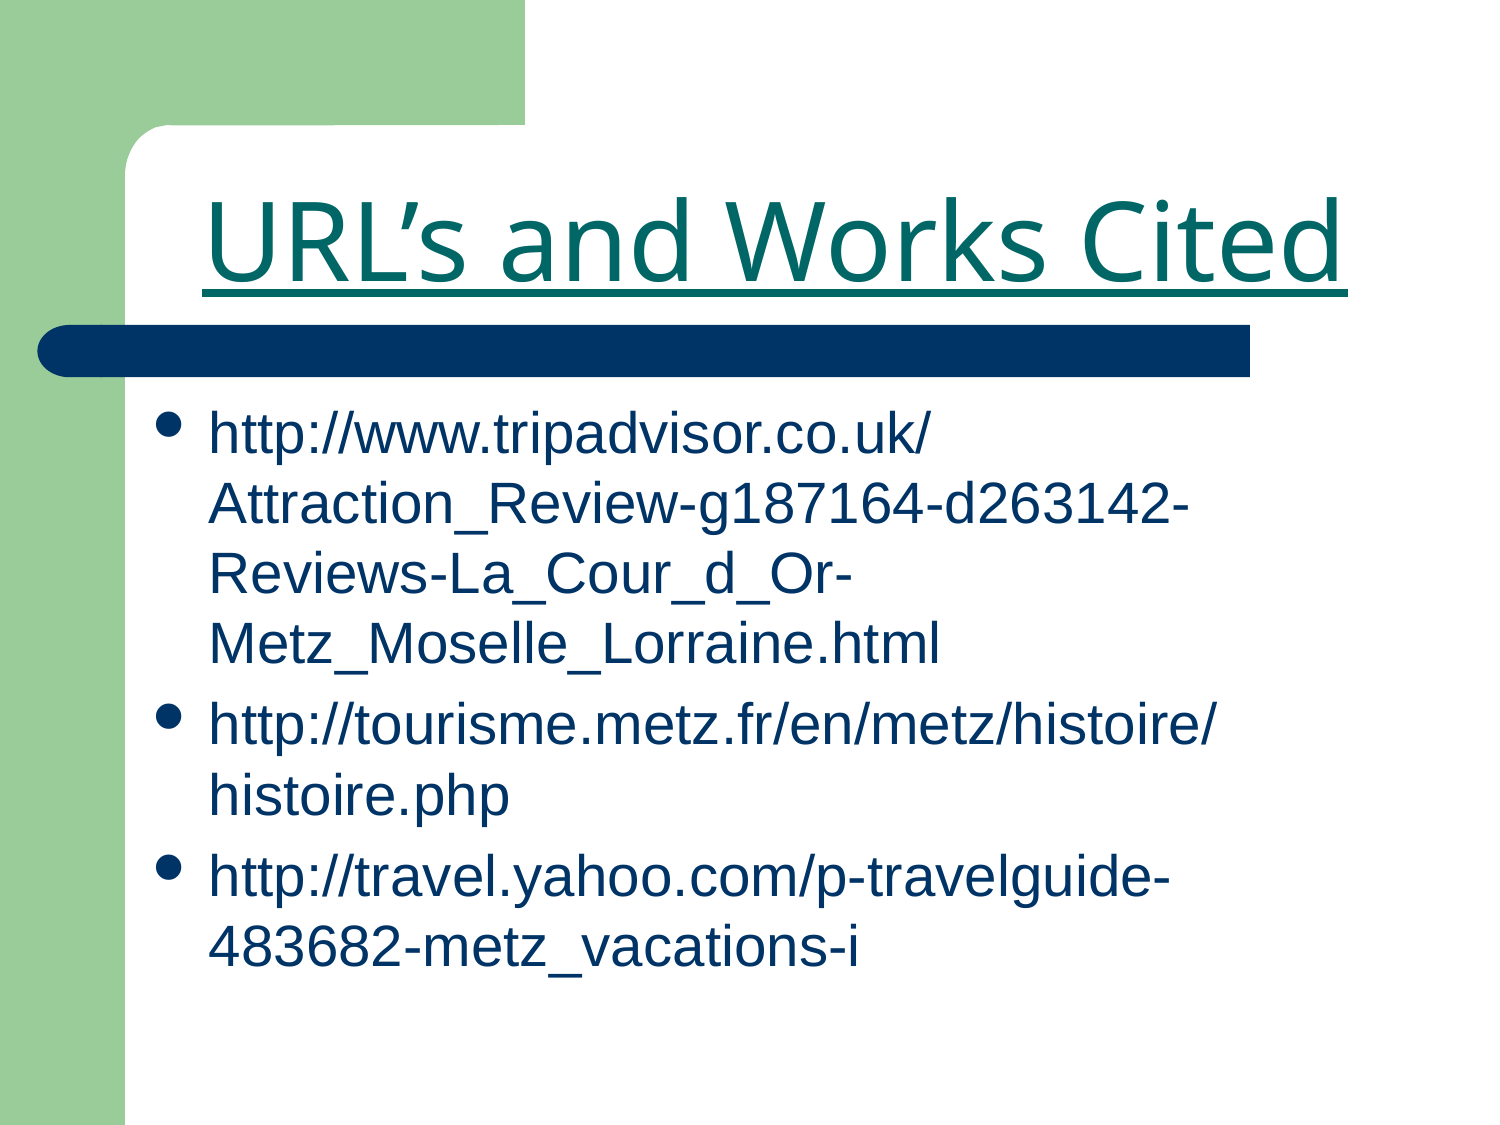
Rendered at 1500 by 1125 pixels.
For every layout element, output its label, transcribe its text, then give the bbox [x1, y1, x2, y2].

list http://www.tripadvisor.co.uk/Attraction_Review-g187164-d263142-Reviews-La_Cour_d_Or-Metz_Moselle_Lorraine.html http://tourisme.metz.fr/en/metz/histoire/histoire.php http://travel.yahoo.com/p-travelguide-483682-metz_vacations-i [137, 387, 1400, 999]
title URL’s and Works Cited [124, 124, 1426, 313]
